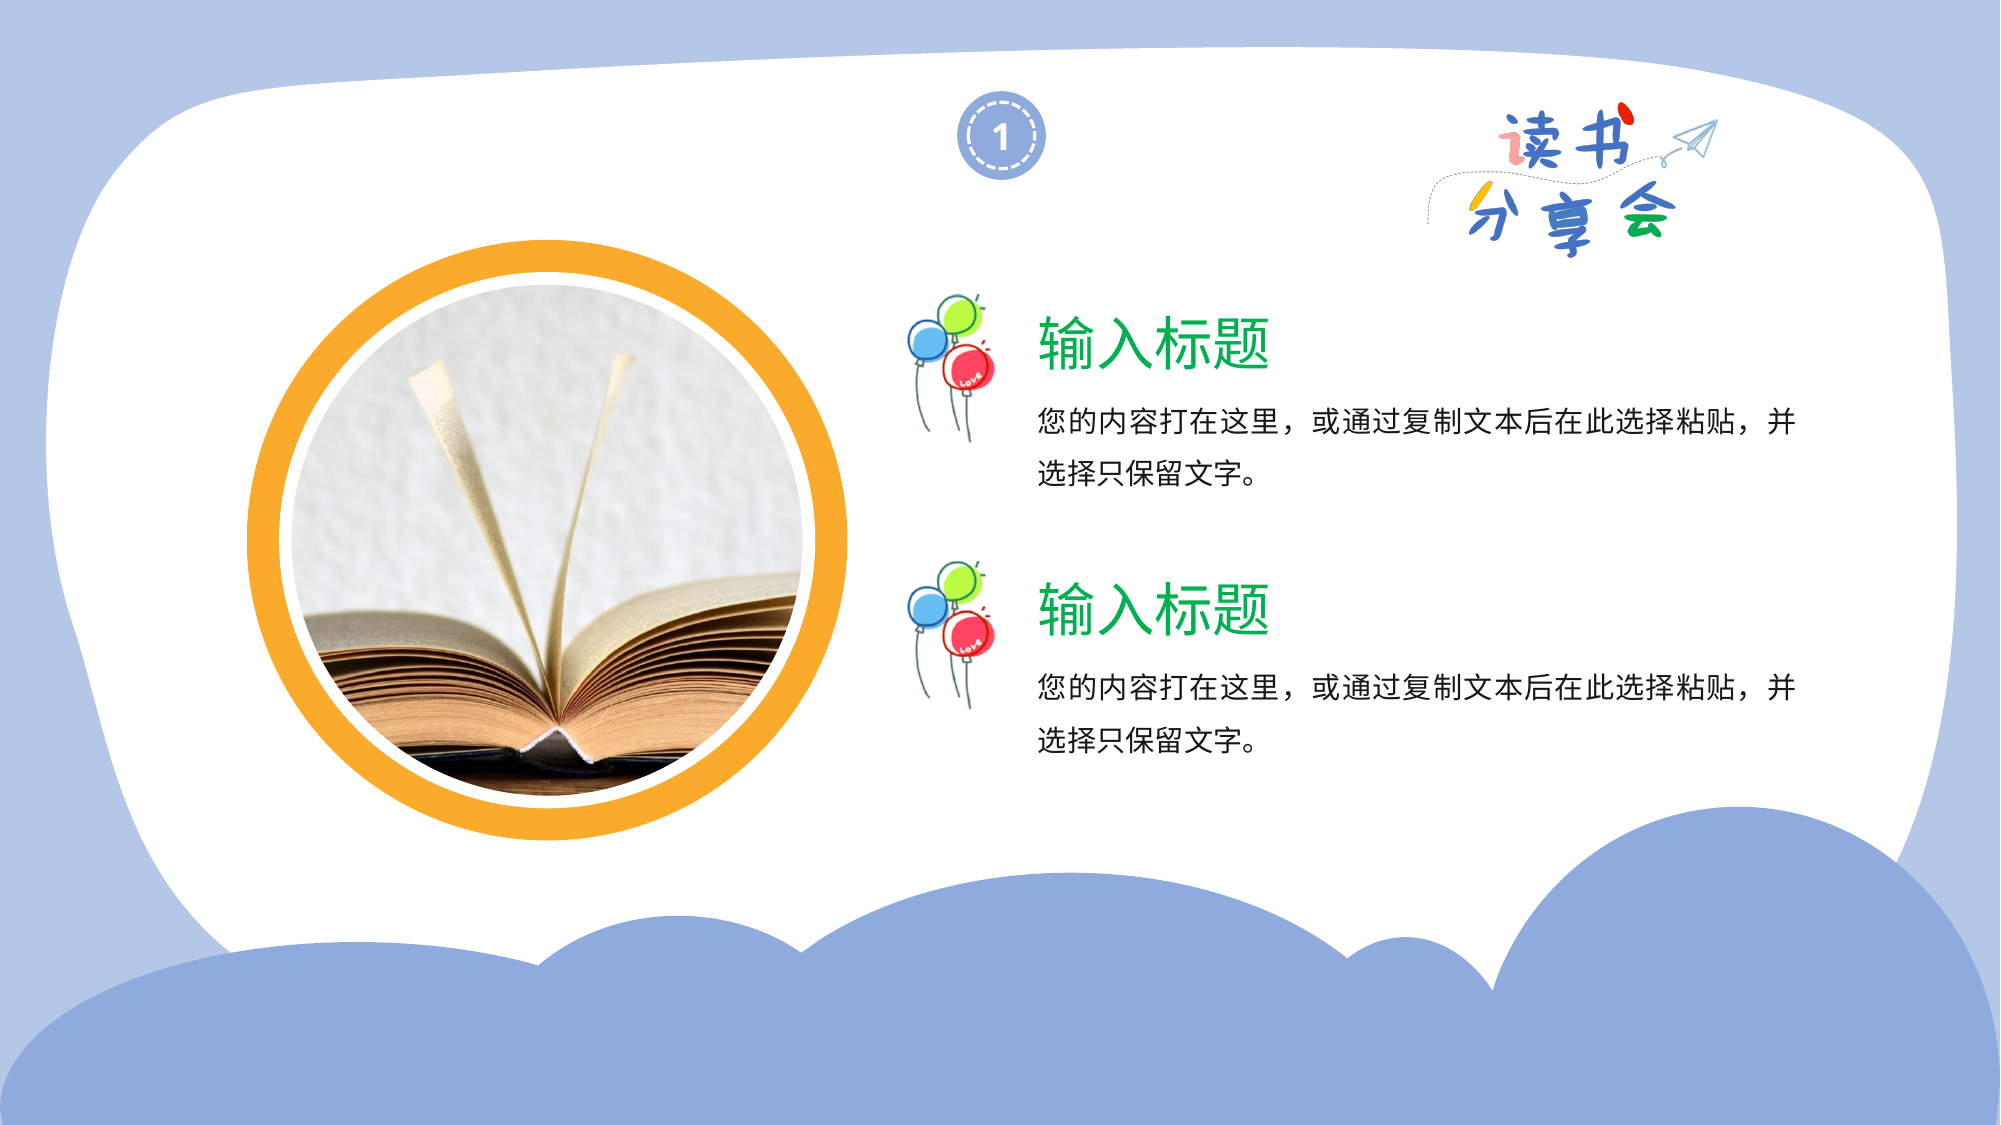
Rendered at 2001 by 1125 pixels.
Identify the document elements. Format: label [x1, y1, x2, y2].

text_box [808, 540, 1812, 760]
text_box [808, 273, 1812, 494]
text_box [246, 239, 848, 841]
picture [1405, 71, 1732, 313]
text_box [45, 46, 1959, 986]
text_box [0, 805, 2000, 1125]
text_box [957, 91, 1046, 180]
